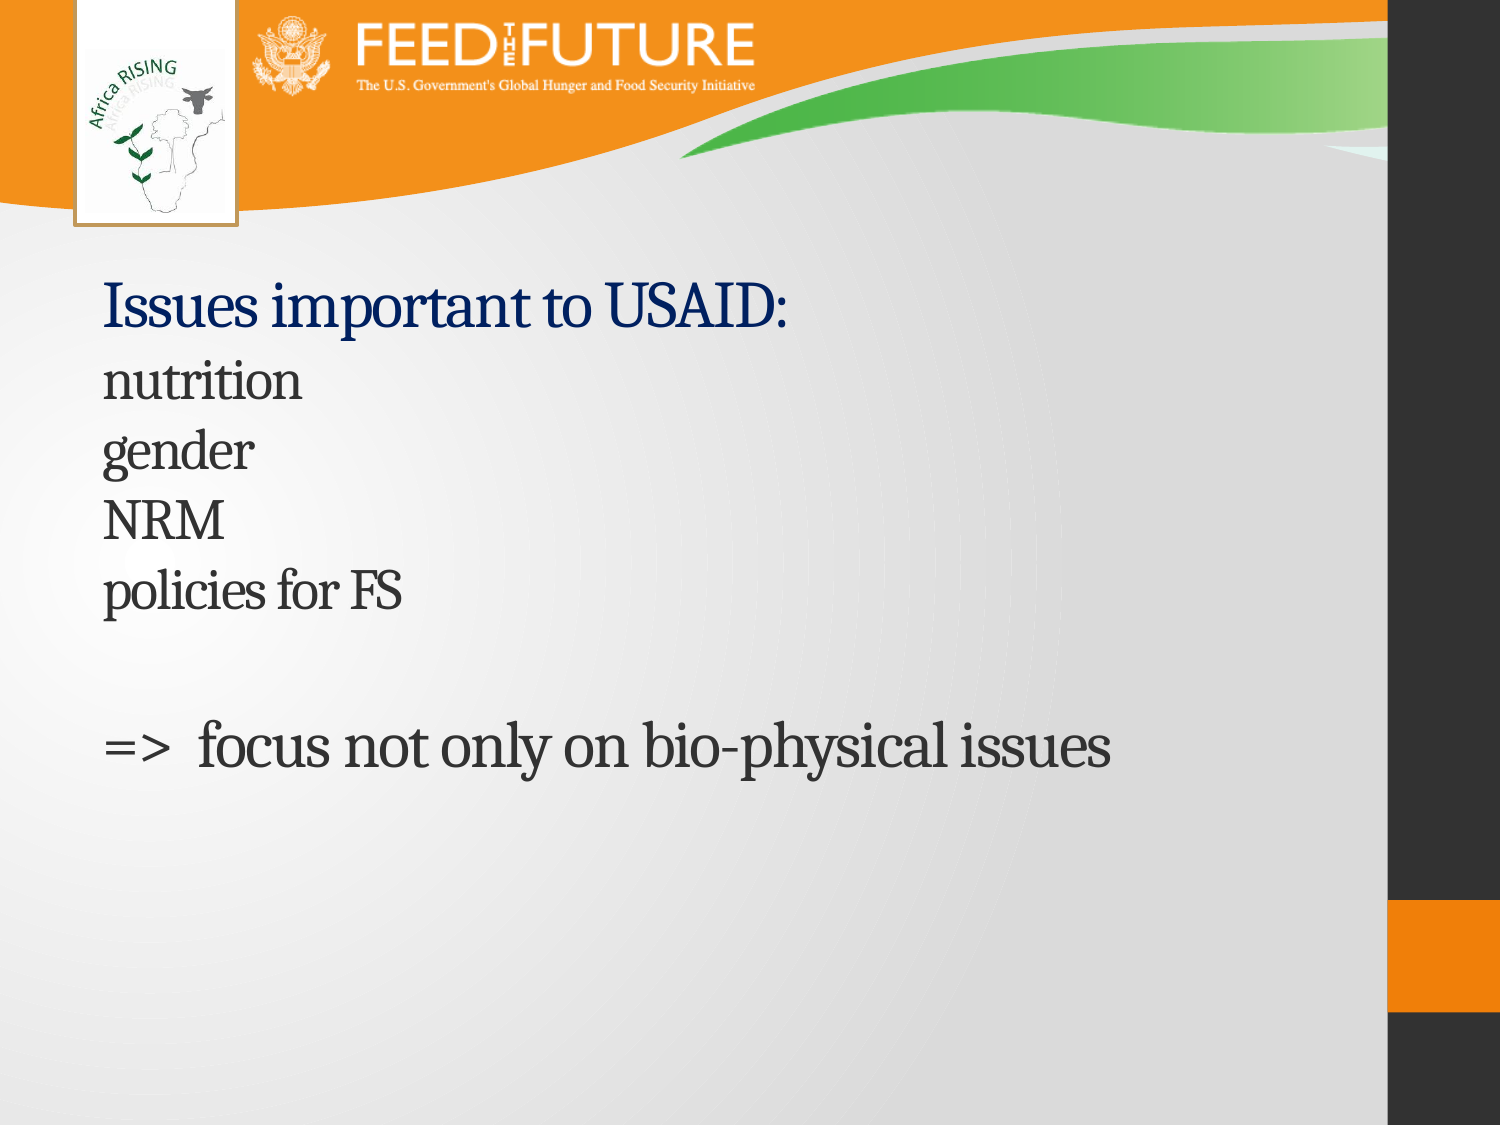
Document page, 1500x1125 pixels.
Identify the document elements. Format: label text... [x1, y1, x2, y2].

picture [249, 10, 761, 100]
title Issues important to USAID: nutrition gender NRM policies for FS => focus not only on bio-physical issues [87, 387, 1338, 575]
picture [85, 49, 225, 213]
